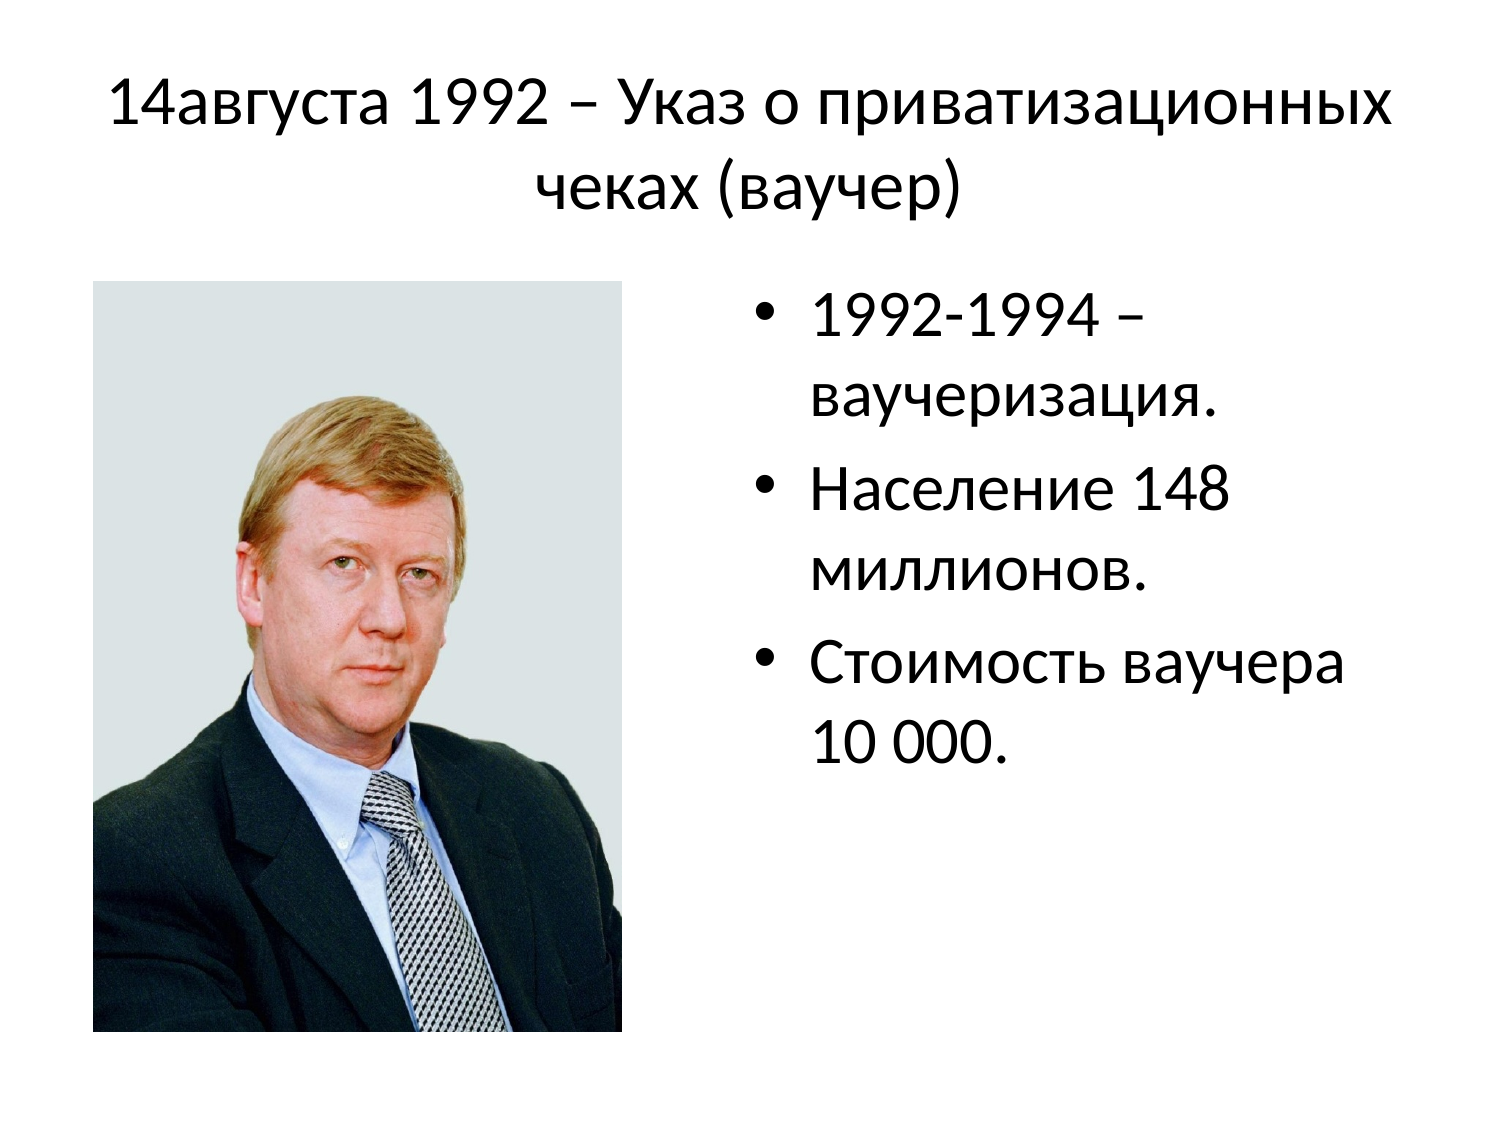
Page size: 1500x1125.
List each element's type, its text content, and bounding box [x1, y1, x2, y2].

list 1992-1994 –ваучеризация. Население 148 миллионов. Стоимость ваучера 10 000. [738, 262, 1425, 1005]
title 14августа 1992 – Указ о приватизационных чеках (ваучер) [75, 45, 1425, 233]
picture [93, 280, 622, 1032]
